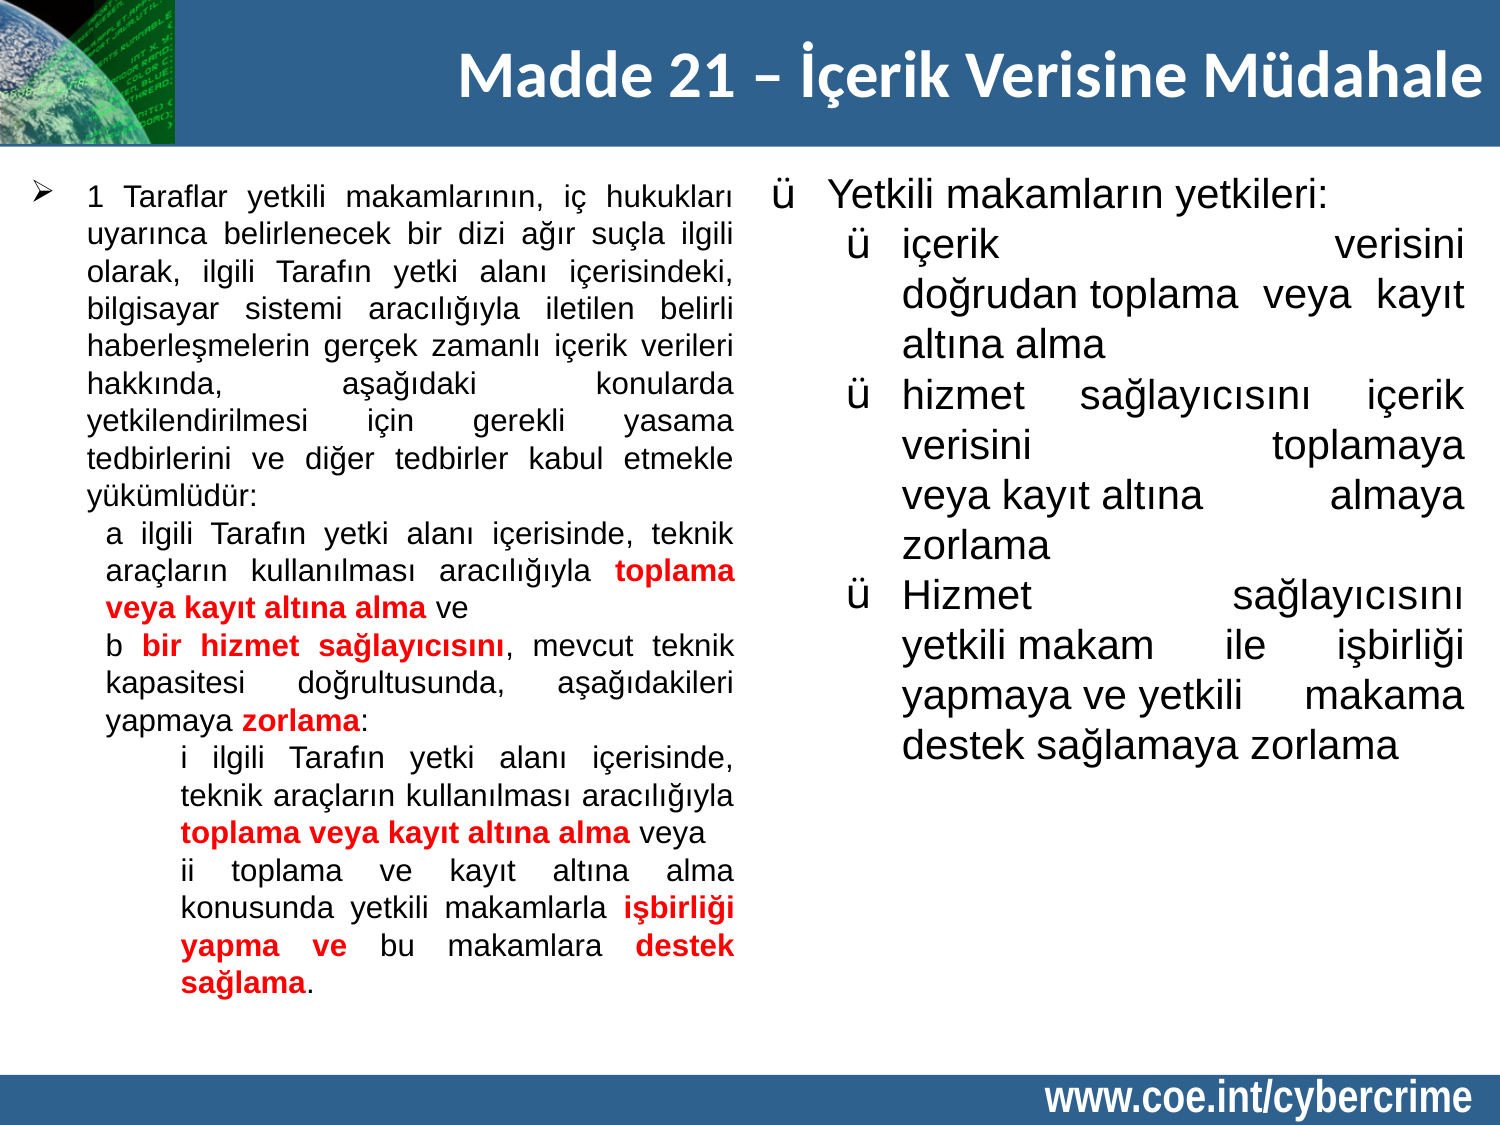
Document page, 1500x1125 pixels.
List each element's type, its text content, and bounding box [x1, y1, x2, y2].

text_box Yetkili makamların yetkileri: içerik verisini doğrudan toplama veya kayıt altına alma hizmet sağlayıcısını içerik verisini toplamaya veya kayıt altına almaya zorlama Hizmet sağlayıcısını yetkili makam ile işbirliği yapmaya ve yetkili makama destek sağlamaya zorlama [755, 159, 1480, 775]
picture [0, 0, 175, 144]
text_box www.coe.int/cybercrime [1030, 1059, 1500, 1125]
text_box 1 Taraflar yetkili makamlarının, iç hukukları uyarınca belirlenecek bir dizi ağır suçla ilgili olarak, ilgili Tarafın yetki alanı içerisindeki, bilgisayar sistemi aracılığıyla iletilen belirli haberleşmelerin gerçek zamanlı içerik verileri hakkında, aşağıdaki konularda yetkilendirilmesi için gerekli yasama tedbirlerini ve diğer tedbirler kabul etmekle yükümlüdür: a ilgili Tarafın yetki alanı içerisinde, teknik araçların kullanılması aracılığıyla toplama veya kayıt altına alma ve b bir hizmet sağlayıcısını, mevcut teknik kapasitesi doğrultusunda, aşağıdakileri yapmaya zorlama: i ilgili Tarafın yetki alanı içerisinde, teknik araçların kullanılması aracılığıyla toplama veya kayıt altına alma veya ii toplama ve kayıt altına alma konusunda yetkili makamlarla işbirliği yapma ve bu makamlara destek sağlama. [15, 168, 750, 1008]
text_box [0, 1073, 1030, 1125]
text_box Madde 21 – İçerik Verisine Müdahale [177, 0, 1500, 149]
